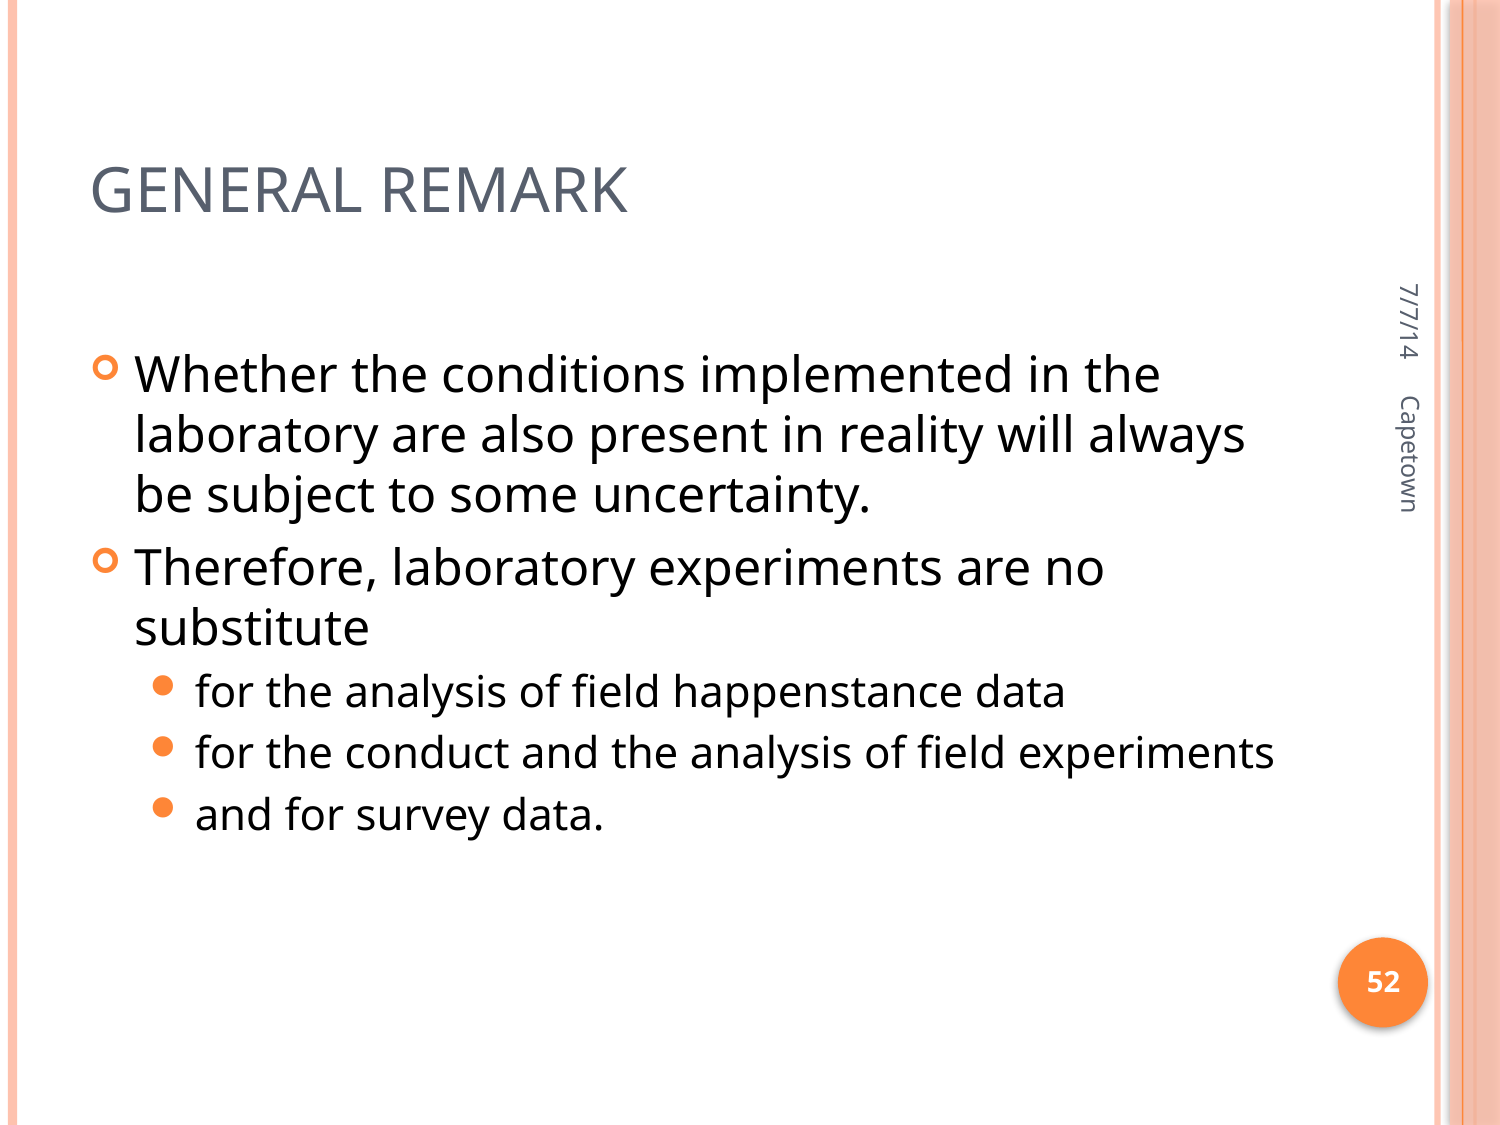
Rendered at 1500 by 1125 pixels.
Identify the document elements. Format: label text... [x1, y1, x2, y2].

footer Capetown [1379, 380, 1440, 906]
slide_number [1378, 43, 1442, 374]
title General Remark [75, 45, 1300, 233]
slide_number 52 [1333, 940, 1434, 1027]
list Whether the conditions implemented in the laboratory are also present in reality will always be subject to some uncertainty. Therefore, laboratory experiments are no substitute for the analysis of field happenstance data for the conduct and the analysis of field experiments and for survey data. [75, 262, 1300, 1062]
